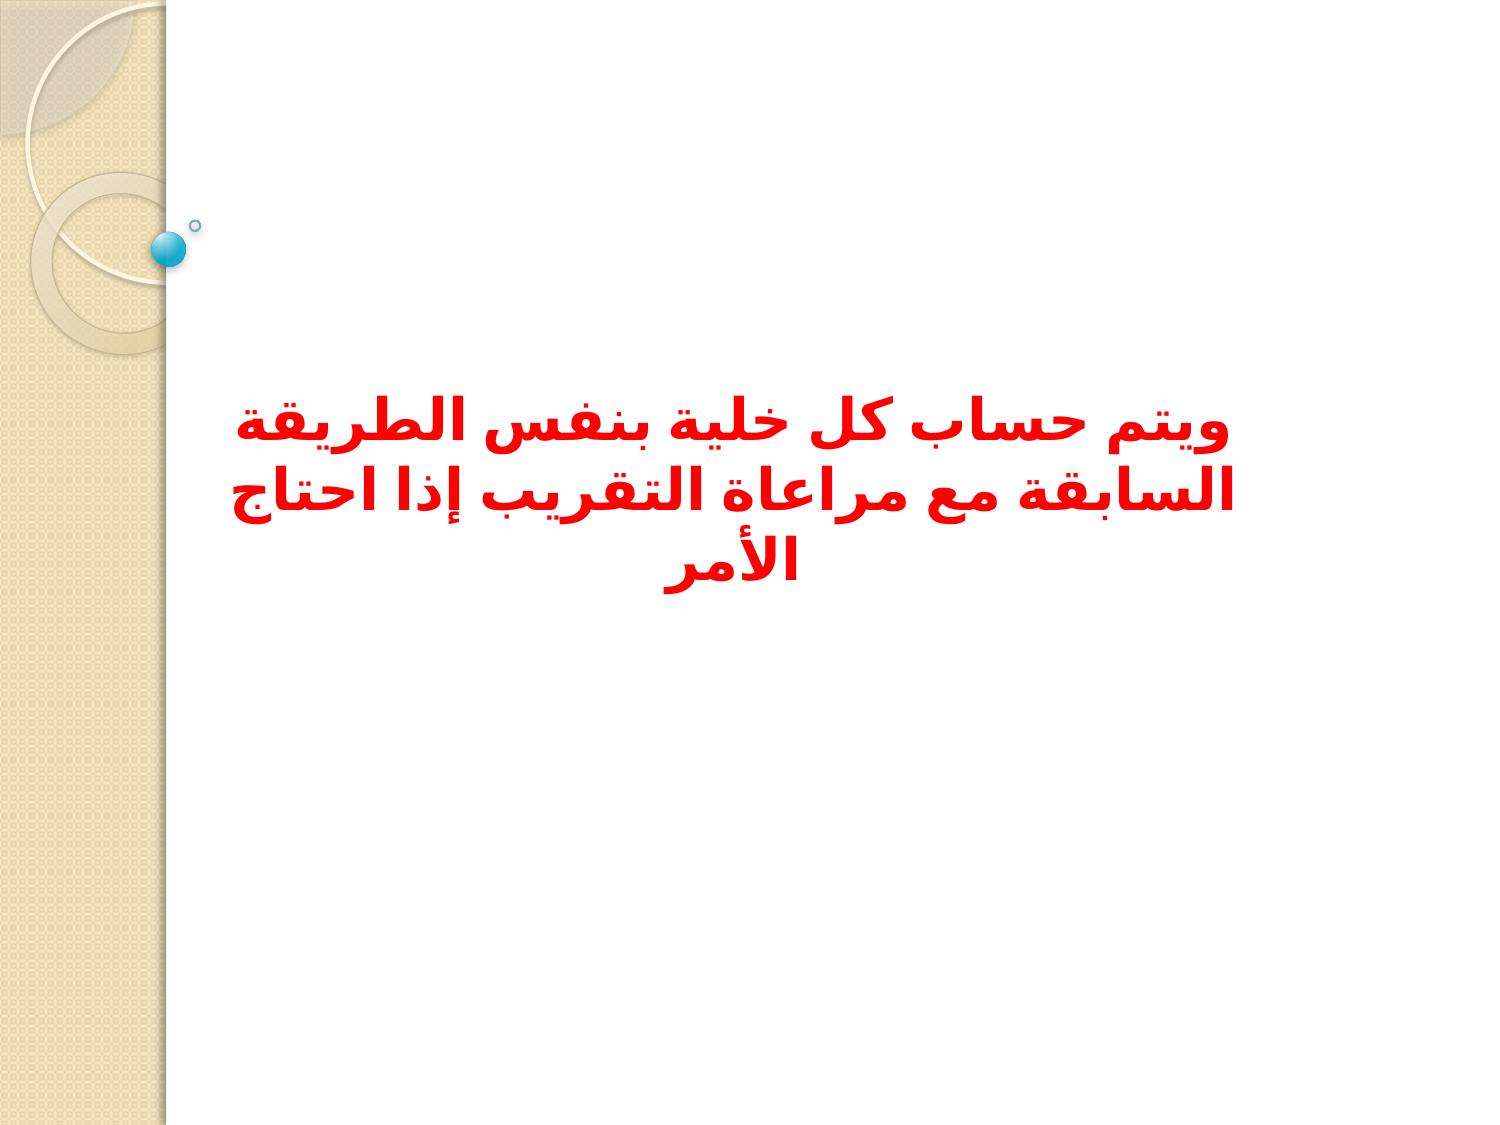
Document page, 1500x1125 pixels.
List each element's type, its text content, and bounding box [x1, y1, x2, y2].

text_box ويتم حساب كل خلية بنفس الطريقة السابقة مع مراعاة التقريب إذا احتاج الأمر [162, 375, 1306, 600]
